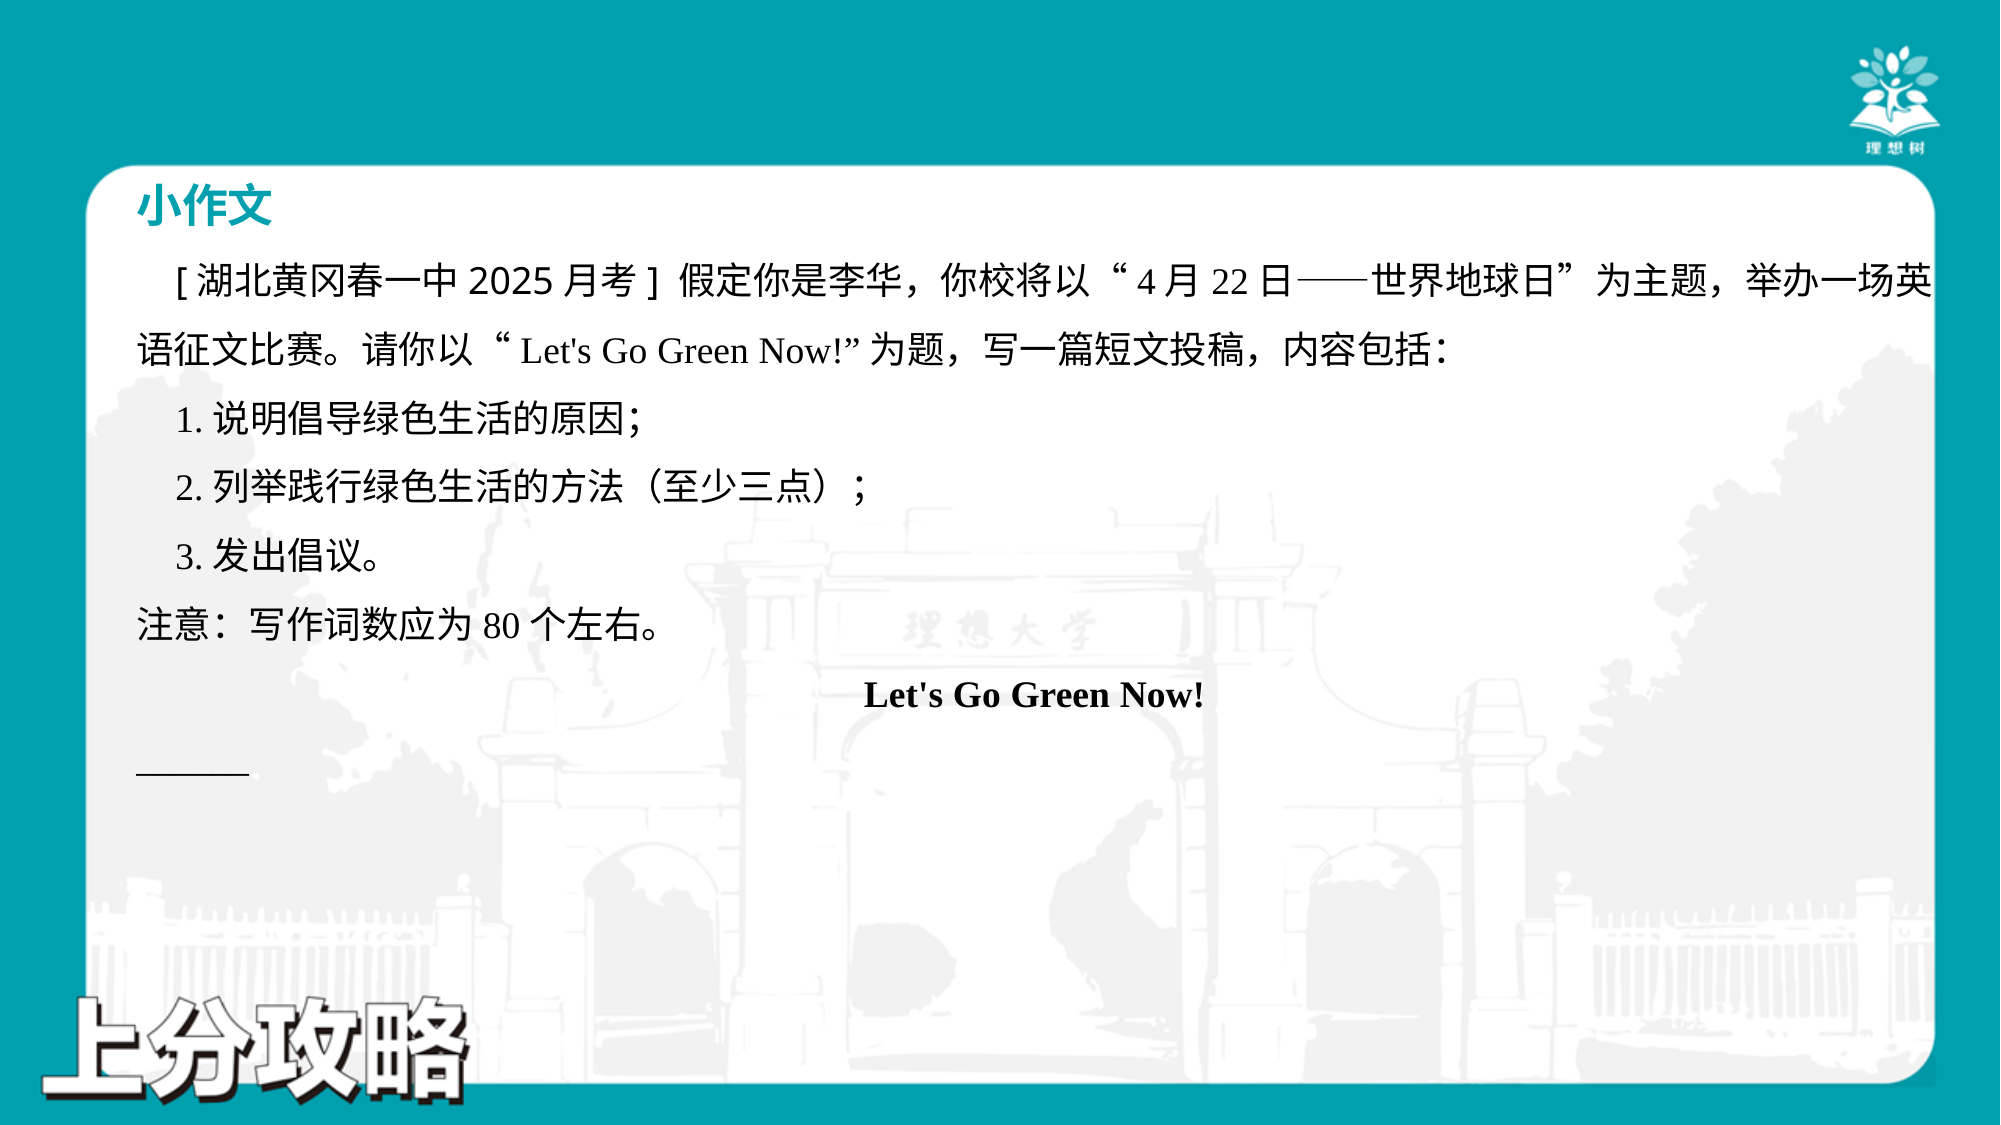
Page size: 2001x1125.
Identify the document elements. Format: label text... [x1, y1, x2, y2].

text_box [湖北黄冈春一中2025月考] 假定你是李华，你校将以“4月22日——世界地球日”为主题，举办一场英 语征文比赛。请你以“Let's Go Green Now!”为题，写一篇短文投稿，内容包括： 1.说明倡导绿色生活的原因； 2.列举践行绿色生活的方法（至少三点）； 3.发出倡议。 注意：写作词数应为80个左右。 Let's Go Green Now! ______ [136, 233, 1865, 773]
text_box 小作文 [136, 176, 1865, 232]
picture [0, 0, 2000, 1125]
